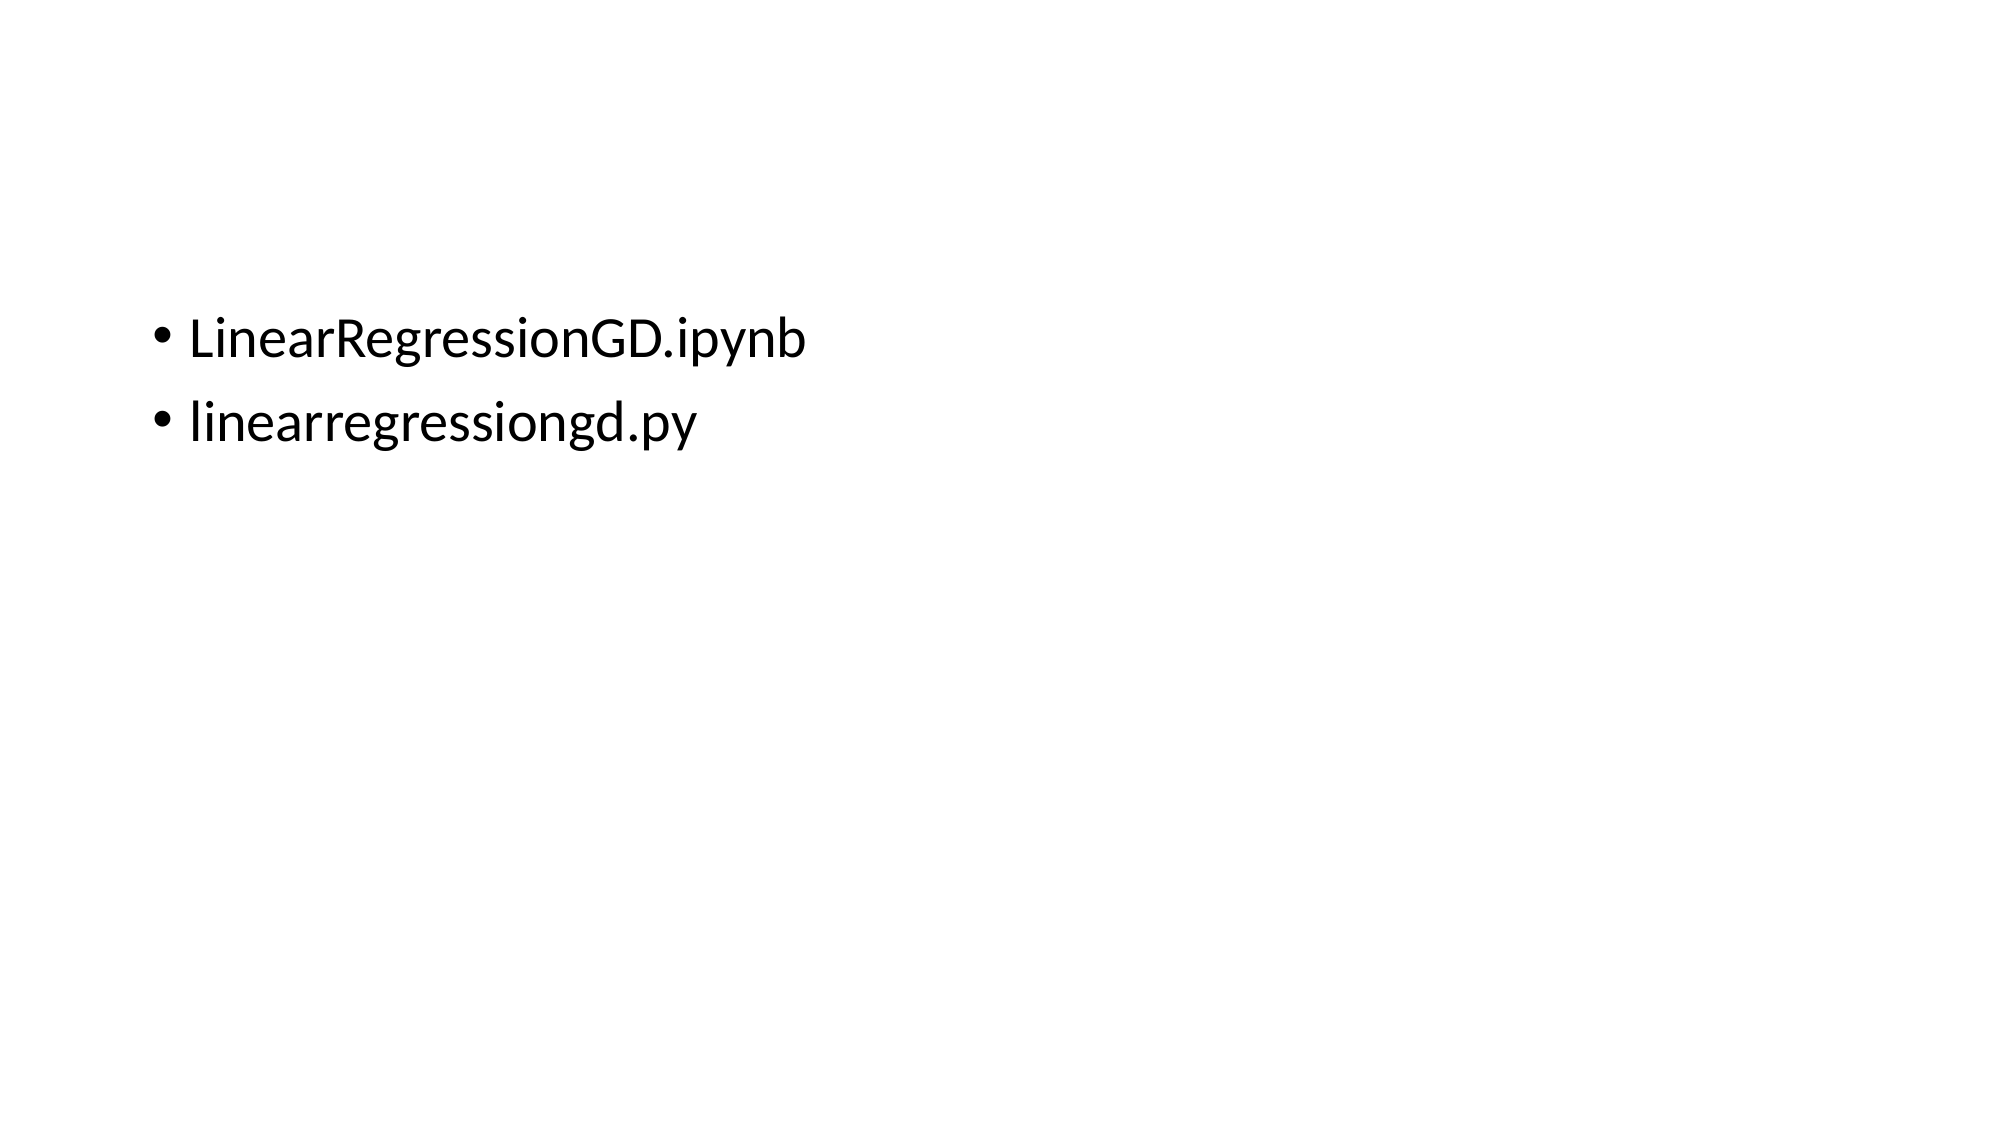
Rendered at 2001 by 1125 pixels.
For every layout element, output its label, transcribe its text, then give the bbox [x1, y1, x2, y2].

list LinearRegressionGD.ipynb linearregressiongd.py [137, 299, 1863, 1014]
